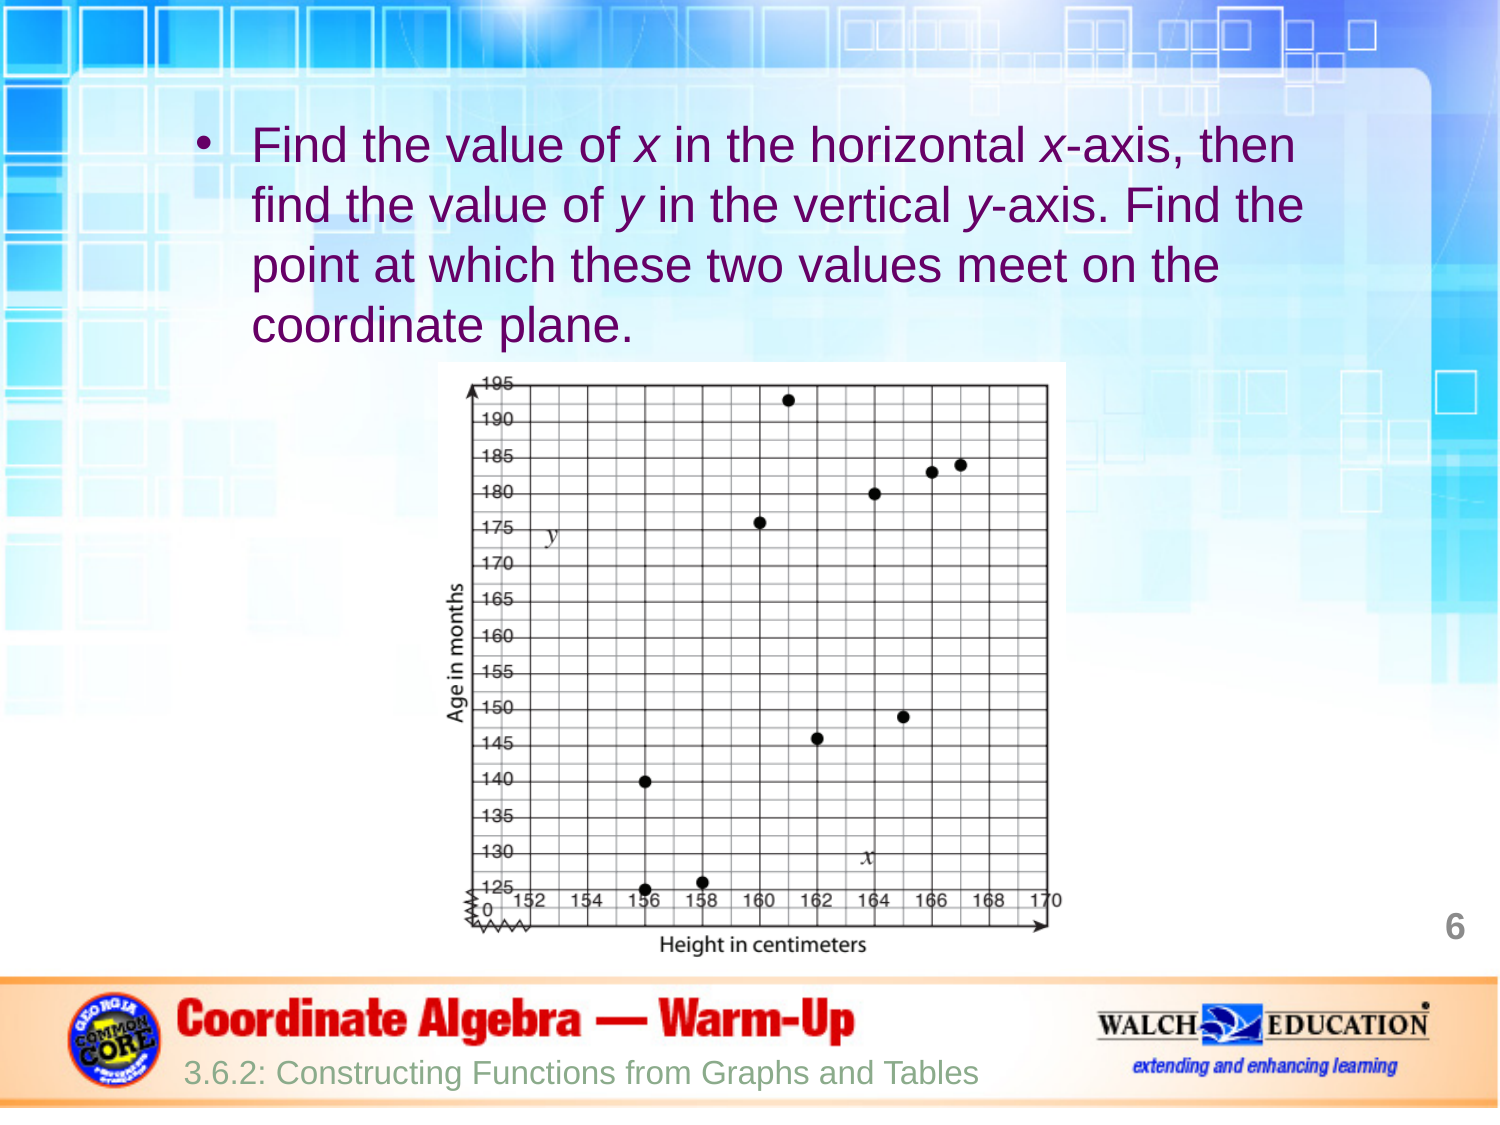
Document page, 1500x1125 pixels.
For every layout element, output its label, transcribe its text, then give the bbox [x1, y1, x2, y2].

footer 3.6.2: Constructing Functions from Graphs and Tables [168, 1048, 1067, 1094]
slide_number 6 [1361, 901, 1481, 949]
picture [0, 0, 1500, 1108]
subtitle Find the value of x in the horizontal x-axis, then find the value of y in the vertical y-axis. Find the point at which these two values meet on the coordinate plane. [105, 105, 1394, 925]
